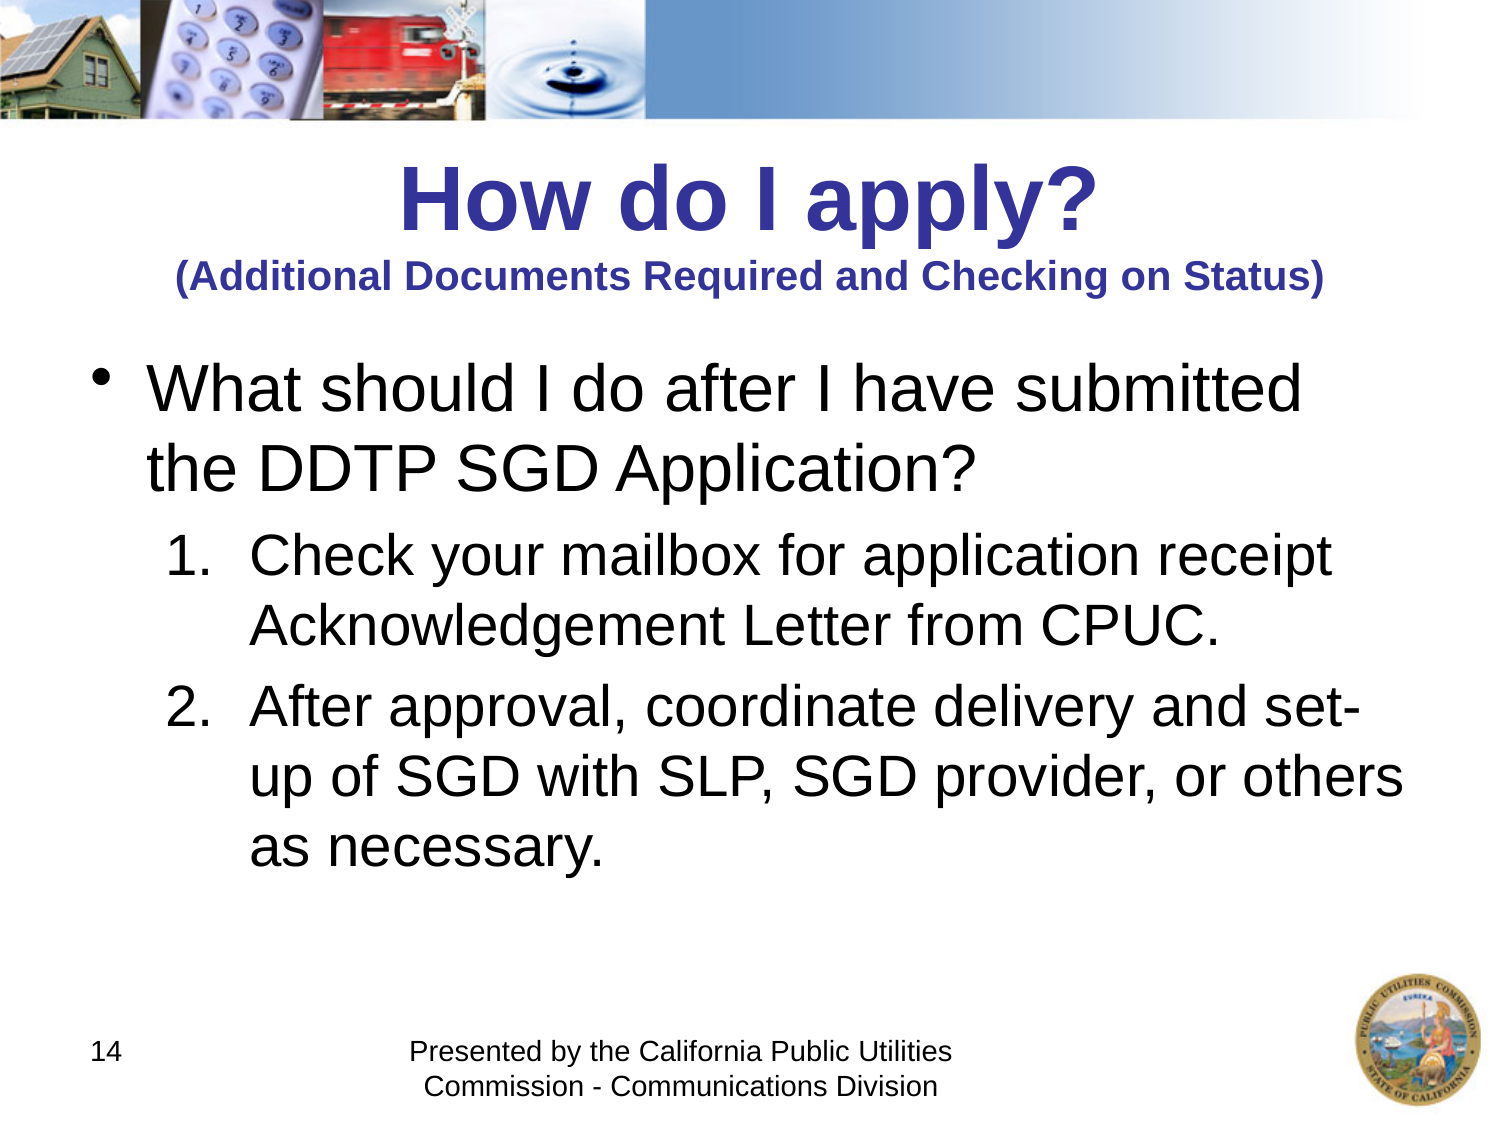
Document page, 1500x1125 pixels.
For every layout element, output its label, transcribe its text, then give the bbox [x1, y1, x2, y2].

footer Presented by the California Public Utilities Commission - Communications Division [362, 1024, 1000, 1103]
picture [0, 0, 1500, 1125]
title How do I apply? (Additional Documents Required and Checking on Status) [75, 137, 1425, 300]
list What should I do after I have submitted the DDTP SGD Application? Check your mailbox for application receipt Acknowledgement Letter from CPUC. After approval, coordinate delivery and set-up of SGD with SLP, SGD provider, or others as necessary. [75, 337, 1425, 1005]
slide_number 14 [75, 1024, 350, 1103]
